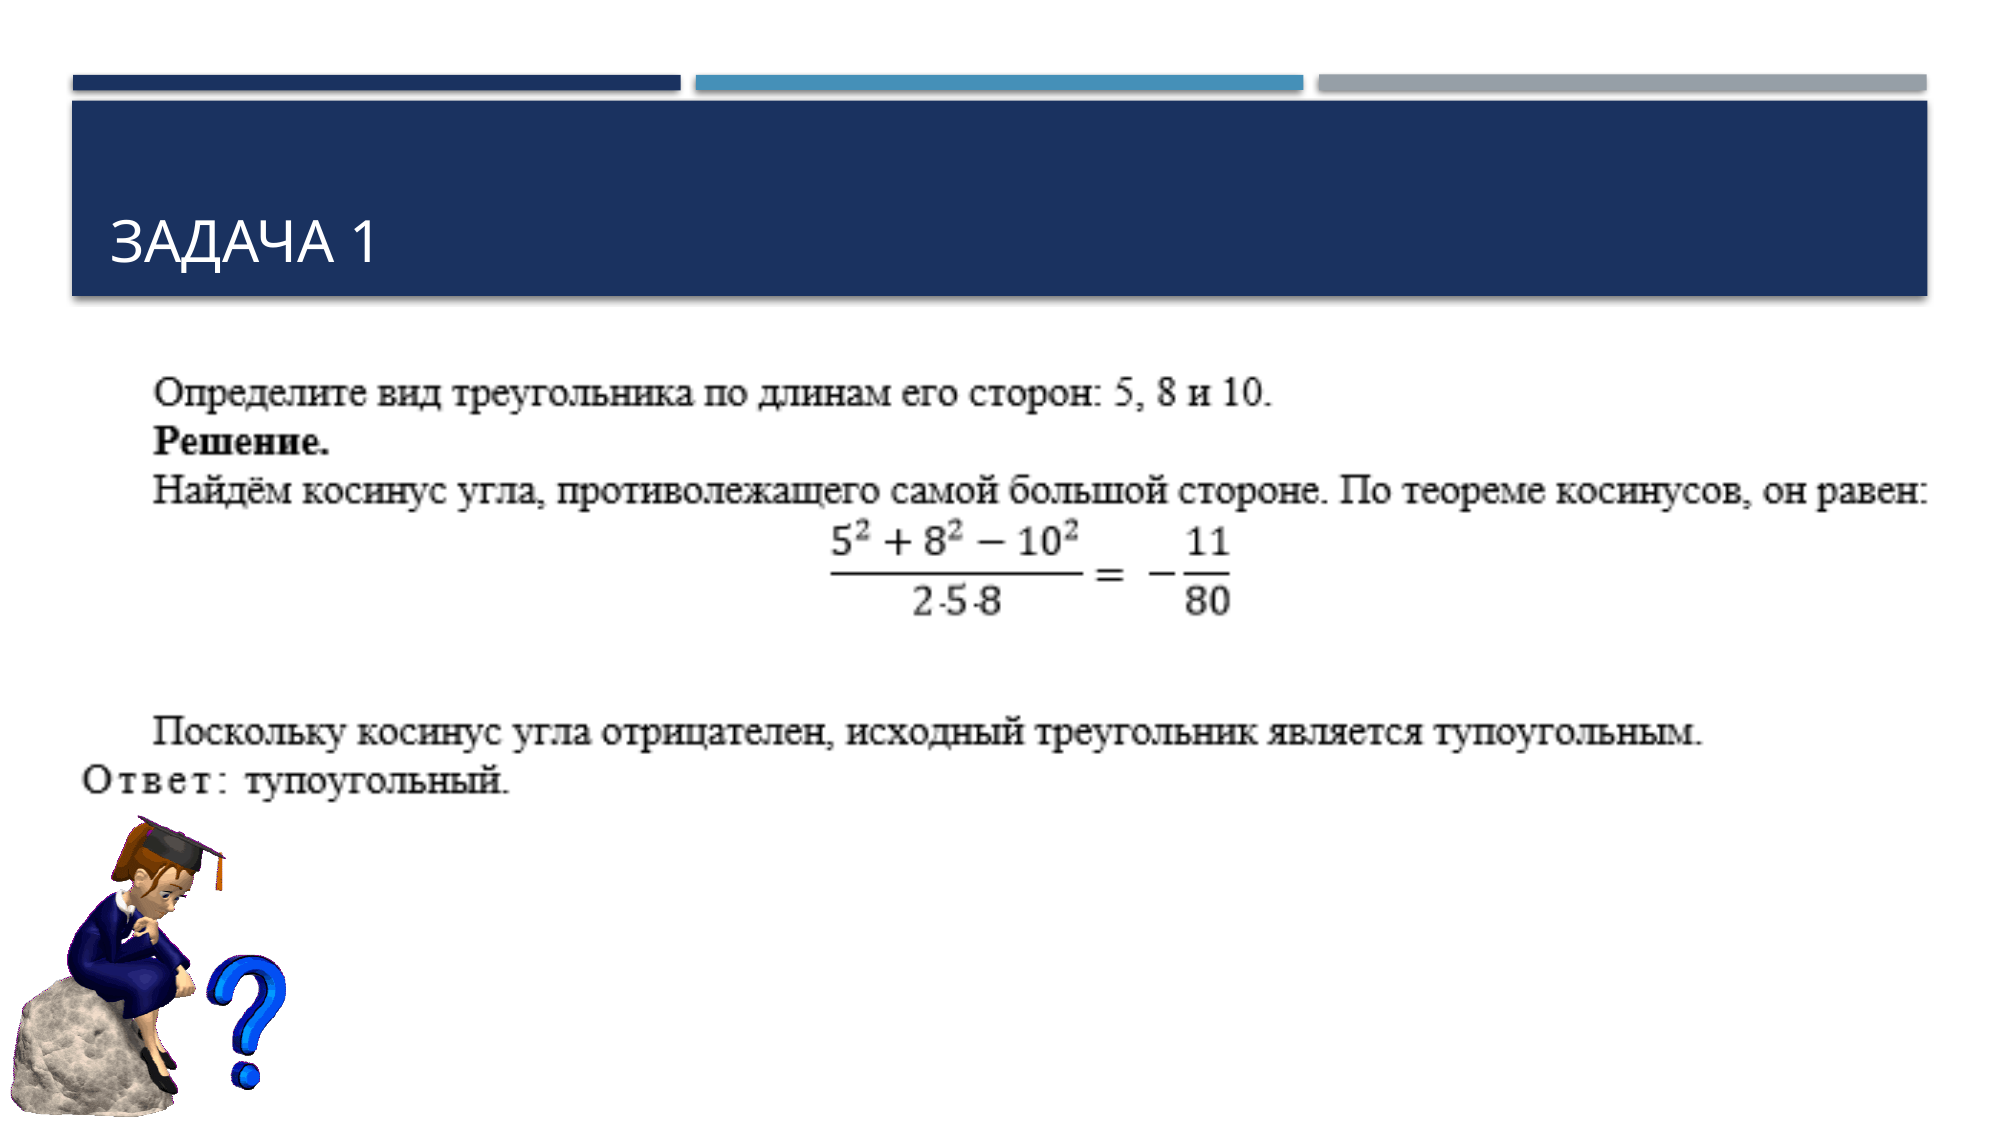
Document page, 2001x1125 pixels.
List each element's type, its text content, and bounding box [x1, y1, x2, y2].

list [54, 355, 1965, 844]
title Задача 1 [95, 115, 1905, 282]
picture [0, 805, 307, 1125]
